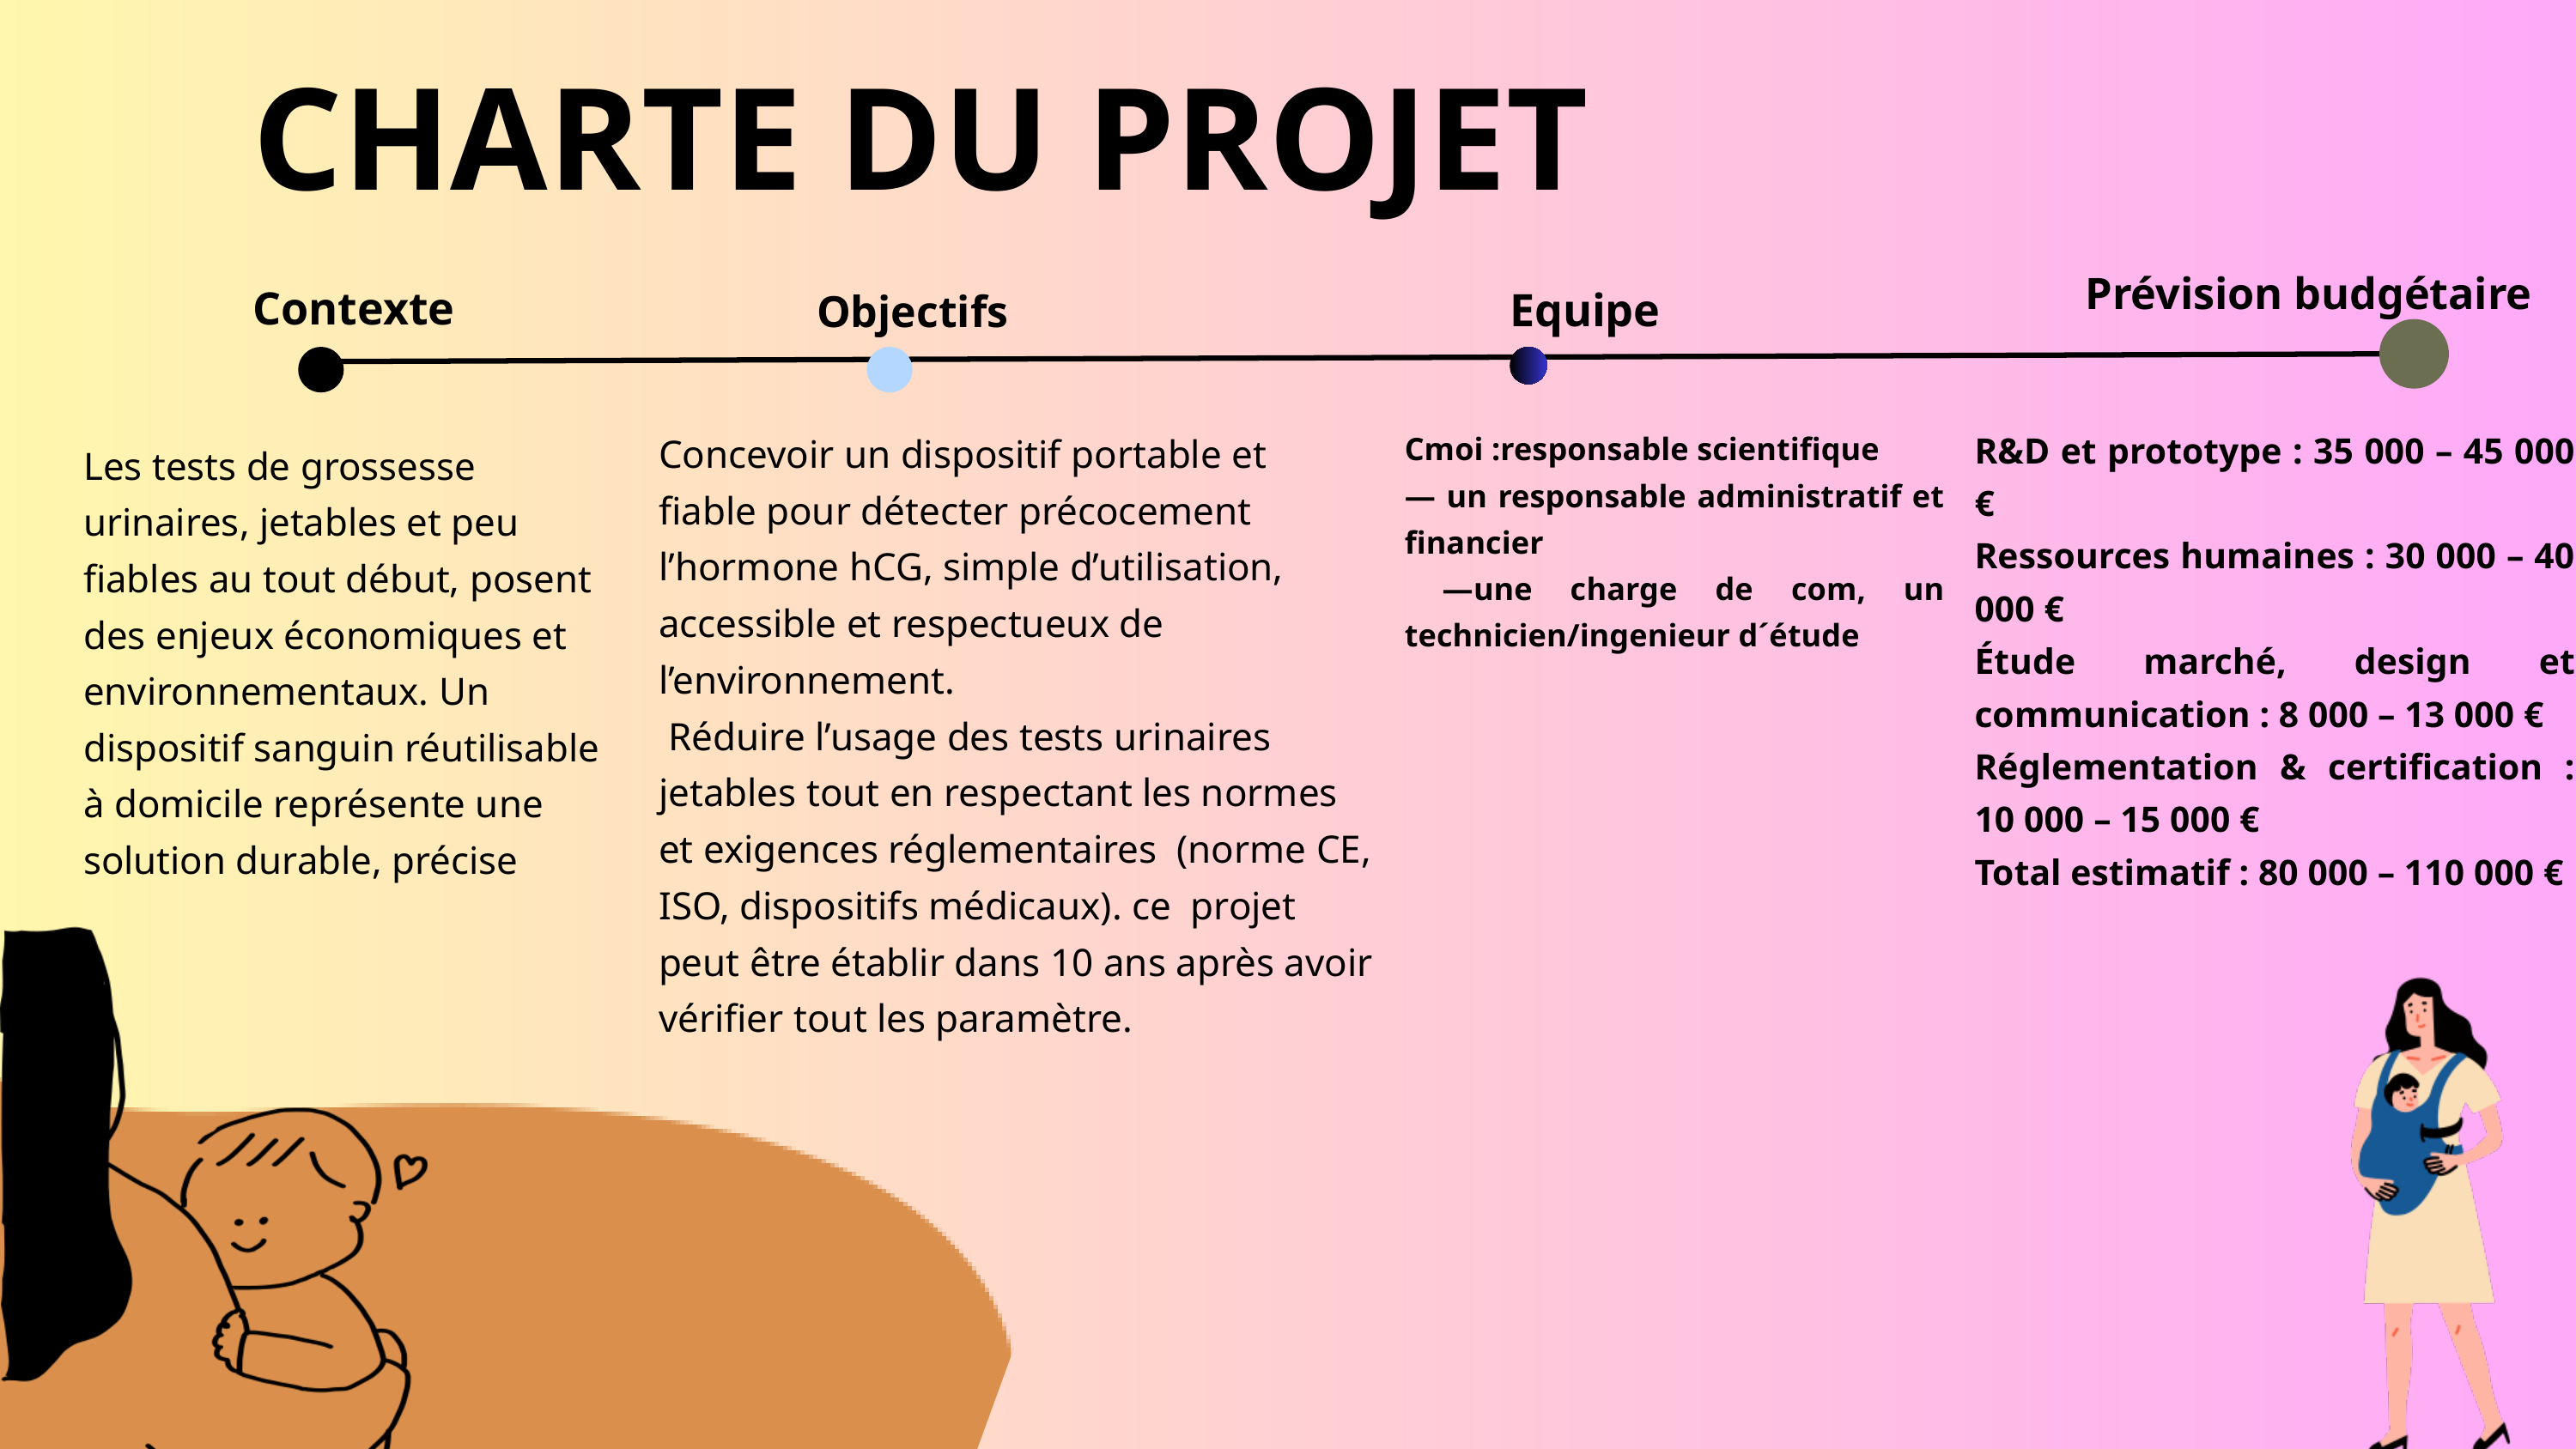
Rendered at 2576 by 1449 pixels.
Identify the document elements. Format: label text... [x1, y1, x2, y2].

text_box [297, 346, 344, 393]
text_box Contexte [252, 267, 727, 335]
text_box Objectifs [817, 270, 1009, 336]
text_box Les tests de grossesse urinaires, jetables et peu fiables au tout début, posent des enjeux économiques et environnementaux. Un dispositif sanguin réutilisable à domicile représente une solution durable, précise [83, 431, 629, 882]
text_box CHARTE DU PROJET [252, 49, 2165, 219]
text_box [428, 983, 1063, 1449]
text_box [0, 925, 428, 1449]
text_box [2350, 976, 2511, 1449]
text_box R&D et prototype : 35 000 – 45 000 € Ressources humaines : 30 000 – 40 000 € Étude marché, design et communication : 8 000 – 13 000 € Réglementation & certification : 10 000 – 15 000 € Total estimatif : 80 000 – 110 000 € [1974, 417, 2576, 945]
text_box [2379, 318, 2450, 389]
text_box [0, 828, 270, 925]
text_box Cmoi :responsable scientifique — un responsable administratif et financier —une charge de com, un technicien/ingenieur d´étude [1404, 420, 1946, 700]
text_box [1509, 346, 1547, 385]
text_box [866, 346, 913, 393]
text_box Prévision budgétaire [2041, 258, 2576, 318]
text_box Equipe [1510, 268, 1984, 336]
text_box Concevoir un dispositif portable et fiable pour détecter précocement l’hormone hCG, simple d’utilisation, accessible et respectueux de l’environnement. Réduire l’usage des tests urinaires jetables tout en respectant les normes et exigences réglementaires (norme CE, ISO, dispositifs médicaux). ce projet peut être établir dans 10 ans après avoir vérifier tout les paramètre. [659, 419, 1374, 1040]
